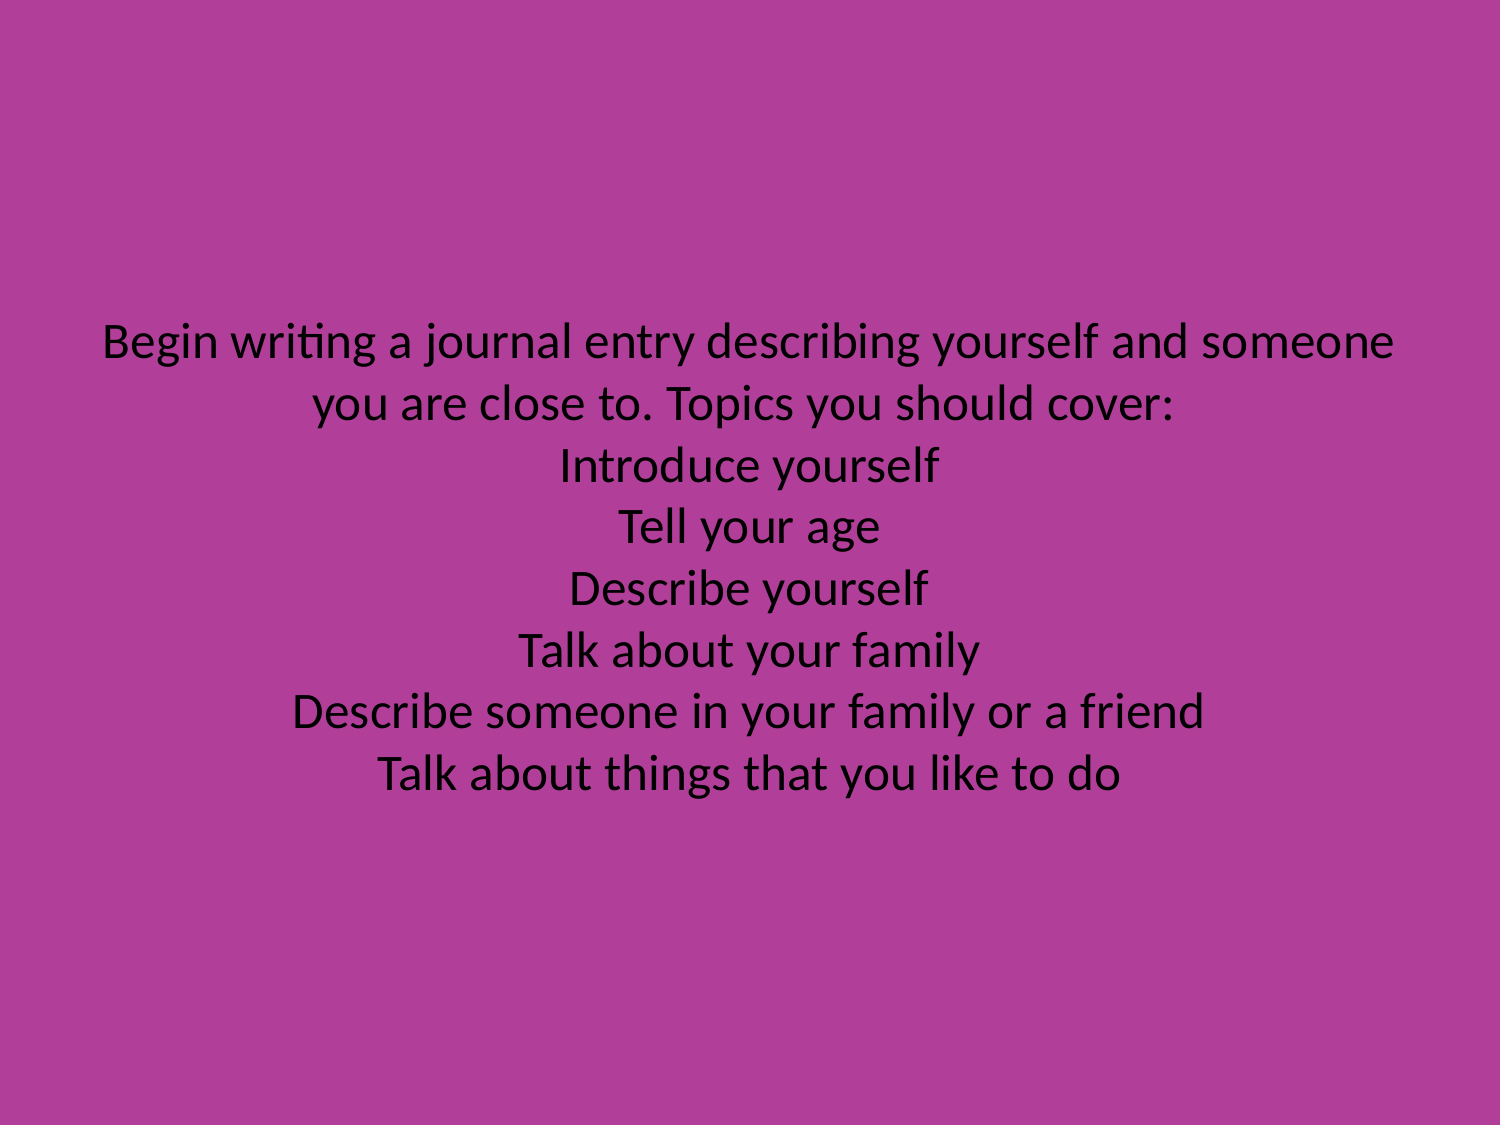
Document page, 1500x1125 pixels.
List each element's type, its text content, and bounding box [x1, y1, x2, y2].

title Begin writing a journal entry describing yourself and someone you are close to. Topics you should cover: Introduce yourself Tell your age Describe yourself Talk about your family Describe someone in your family or a friend Talk about things that you like to do [75, 45, 1425, 1125]
